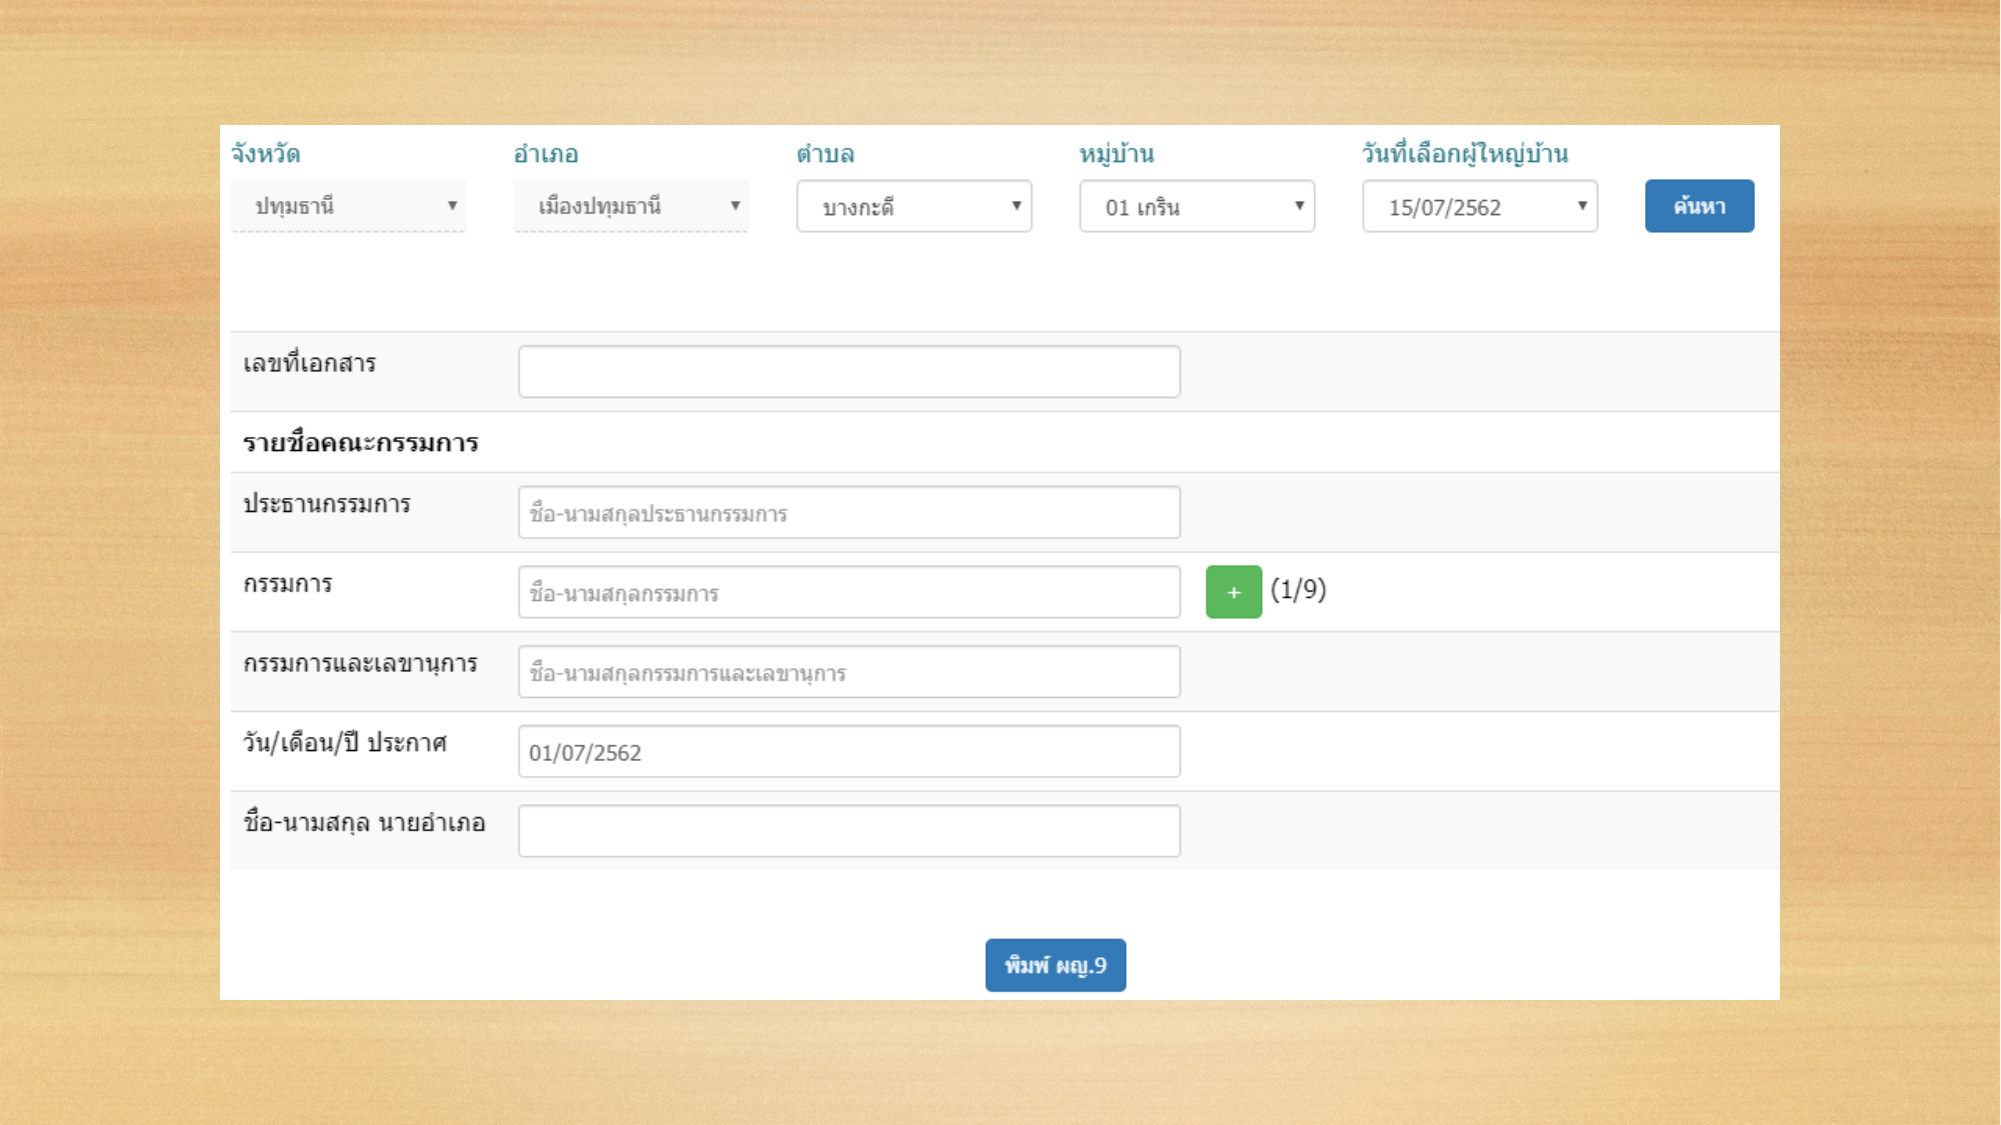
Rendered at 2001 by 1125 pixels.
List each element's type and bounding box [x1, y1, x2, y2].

text_box [0, 0, 2000, 1125]
picture [220, 124, 1780, 1001]
